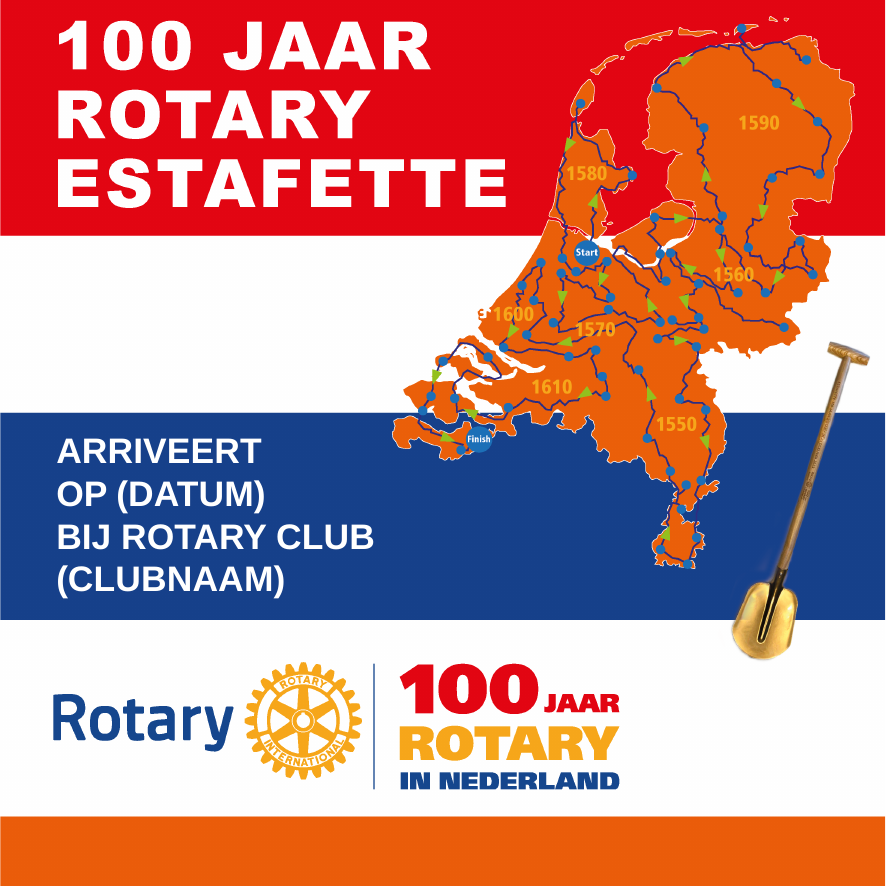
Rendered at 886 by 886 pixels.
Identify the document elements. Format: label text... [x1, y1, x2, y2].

text_box ARRIVEERT OP (DATUM) BIJ ROTARY CLUB (CLUBNAAM) [56, 428, 472, 599]
picture [0, 0, 886, 886]
